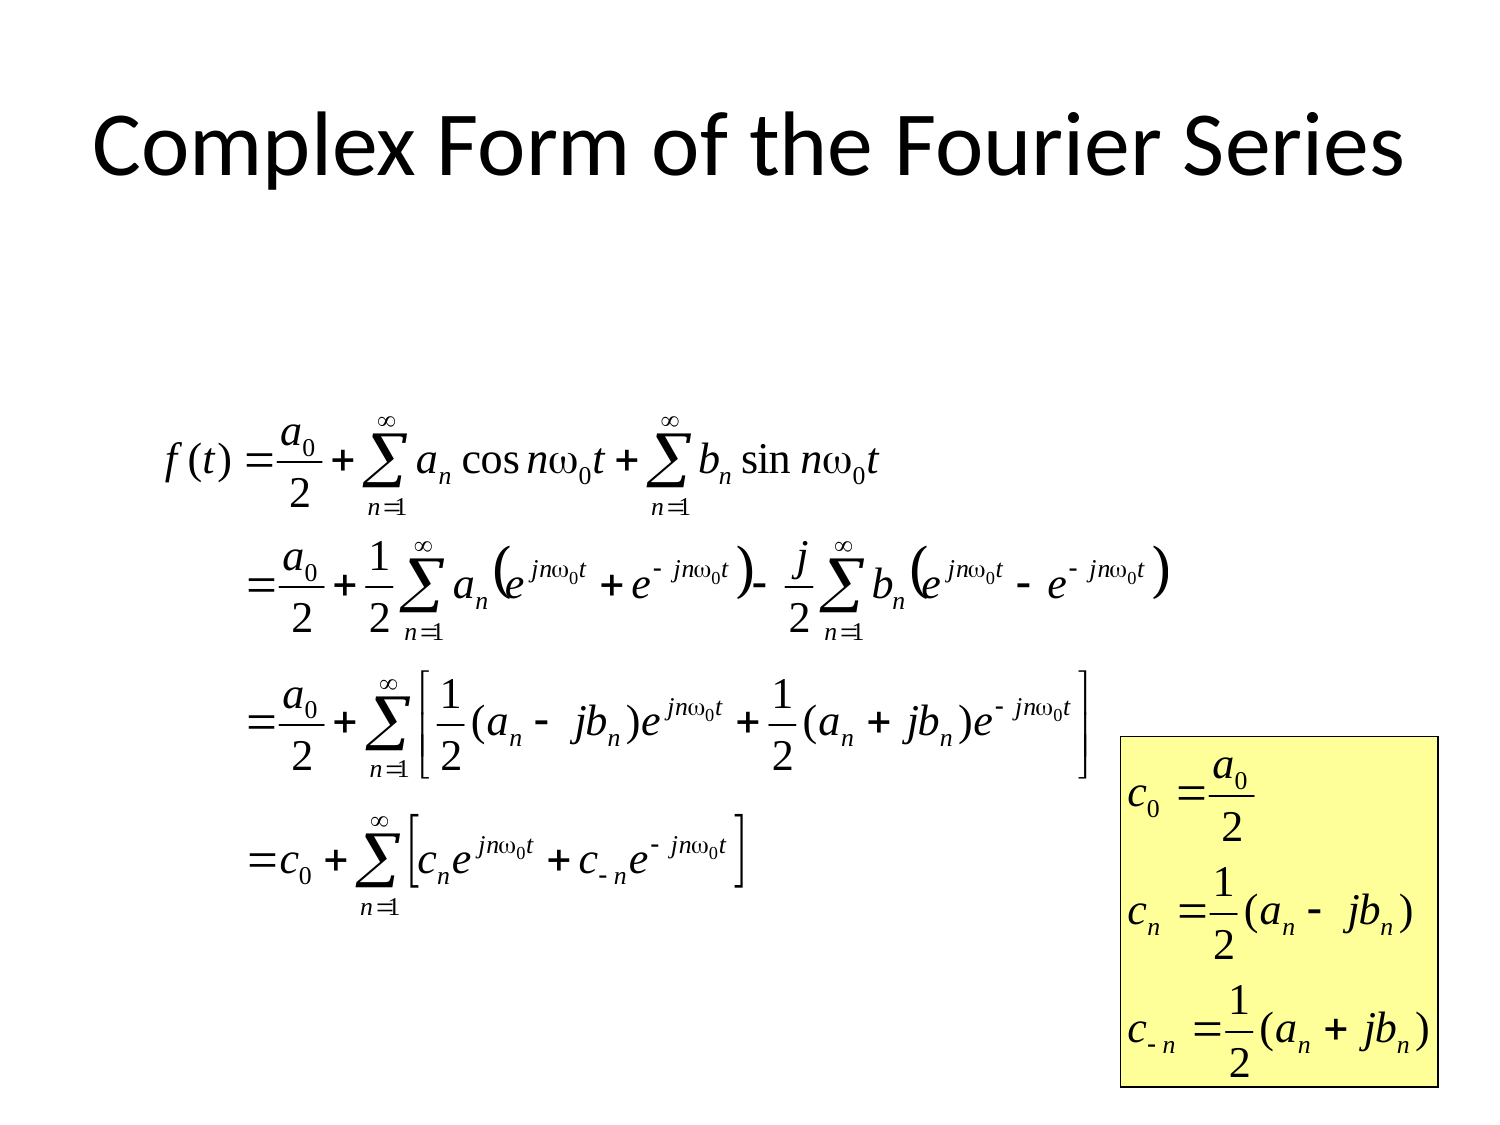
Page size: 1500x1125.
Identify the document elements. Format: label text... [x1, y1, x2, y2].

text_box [238, 799, 751, 926]
title Complex Form of the Fourier Series [75, 45, 1425, 233]
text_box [237, 524, 1168, 650]
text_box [1121, 737, 1438, 1087]
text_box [149, 399, 889, 525]
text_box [237, 662, 1102, 788]
